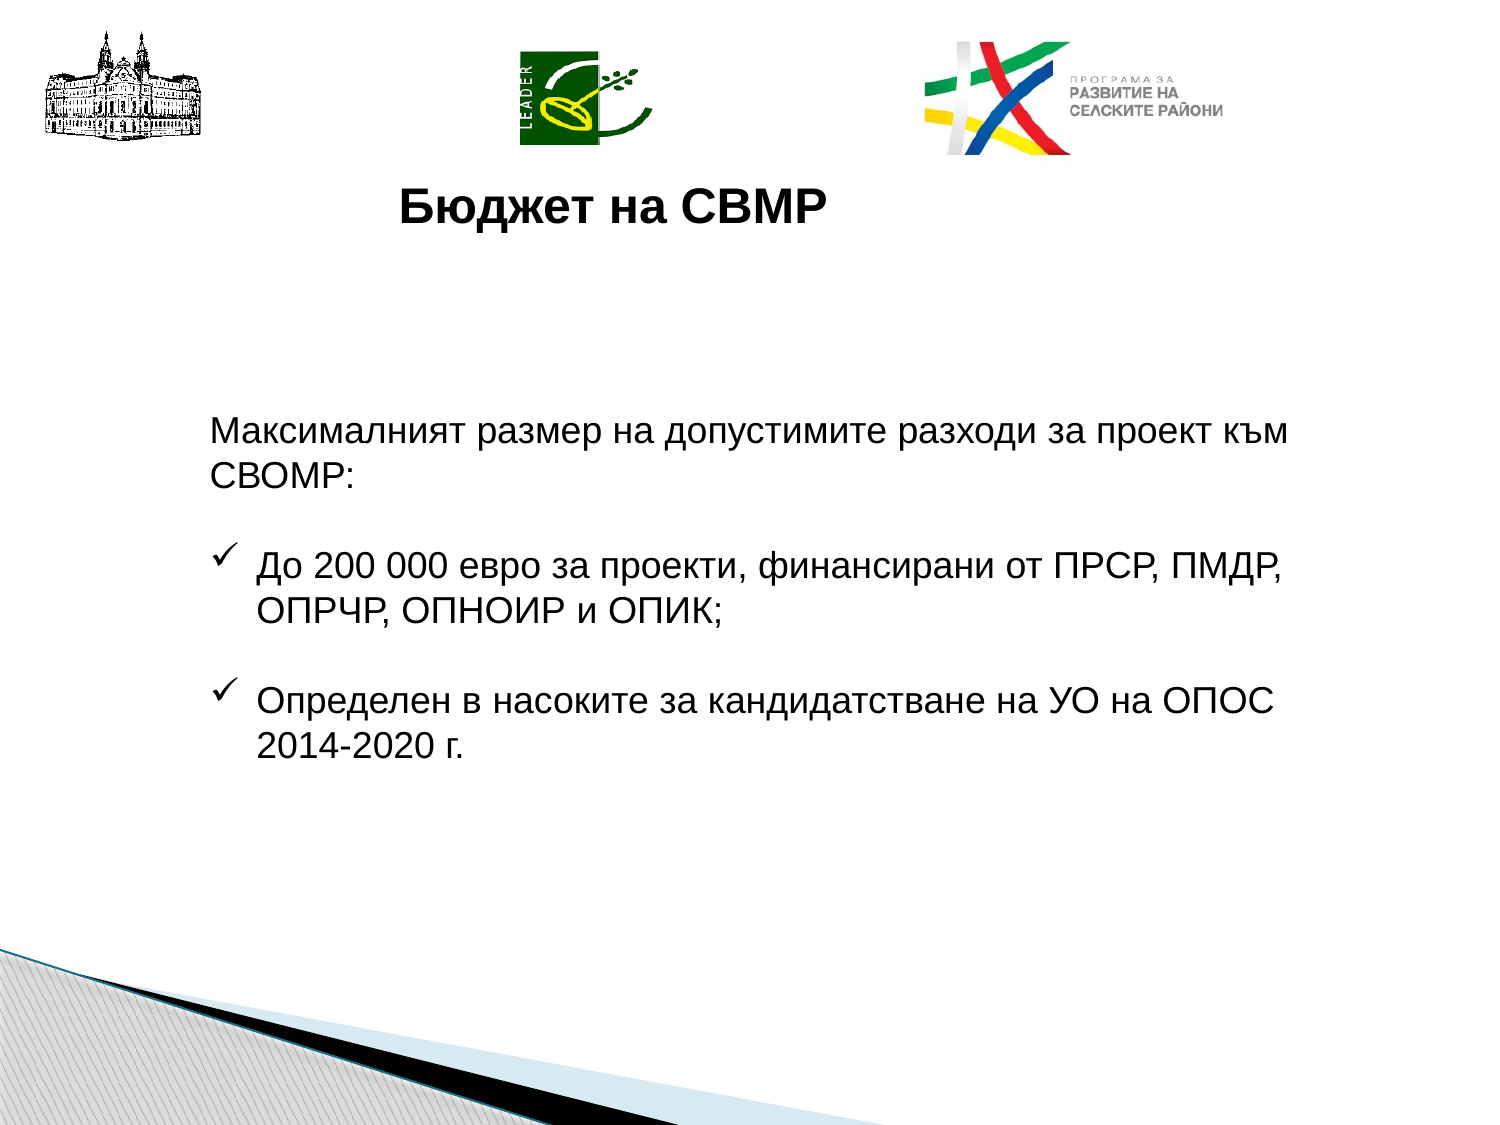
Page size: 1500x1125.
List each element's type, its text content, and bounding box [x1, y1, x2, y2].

picture [40, 27, 207, 144]
text_box Бюджет на СВМР [383, 166, 923, 241]
text_box Максималният размер на допустимите разходи за проект към СВОМР: До 200 000 евро за проекти, финансирани от ПРСР, ПМДР, ОПРЧР, ОПНОИР и ОПИК; Определен в насоките за кандидатстване на УО на ОПОС 2014-2020 г. [194, 398, 1317, 818]
picture [909, 27, 1235, 167]
picture [520, 50, 656, 145]
